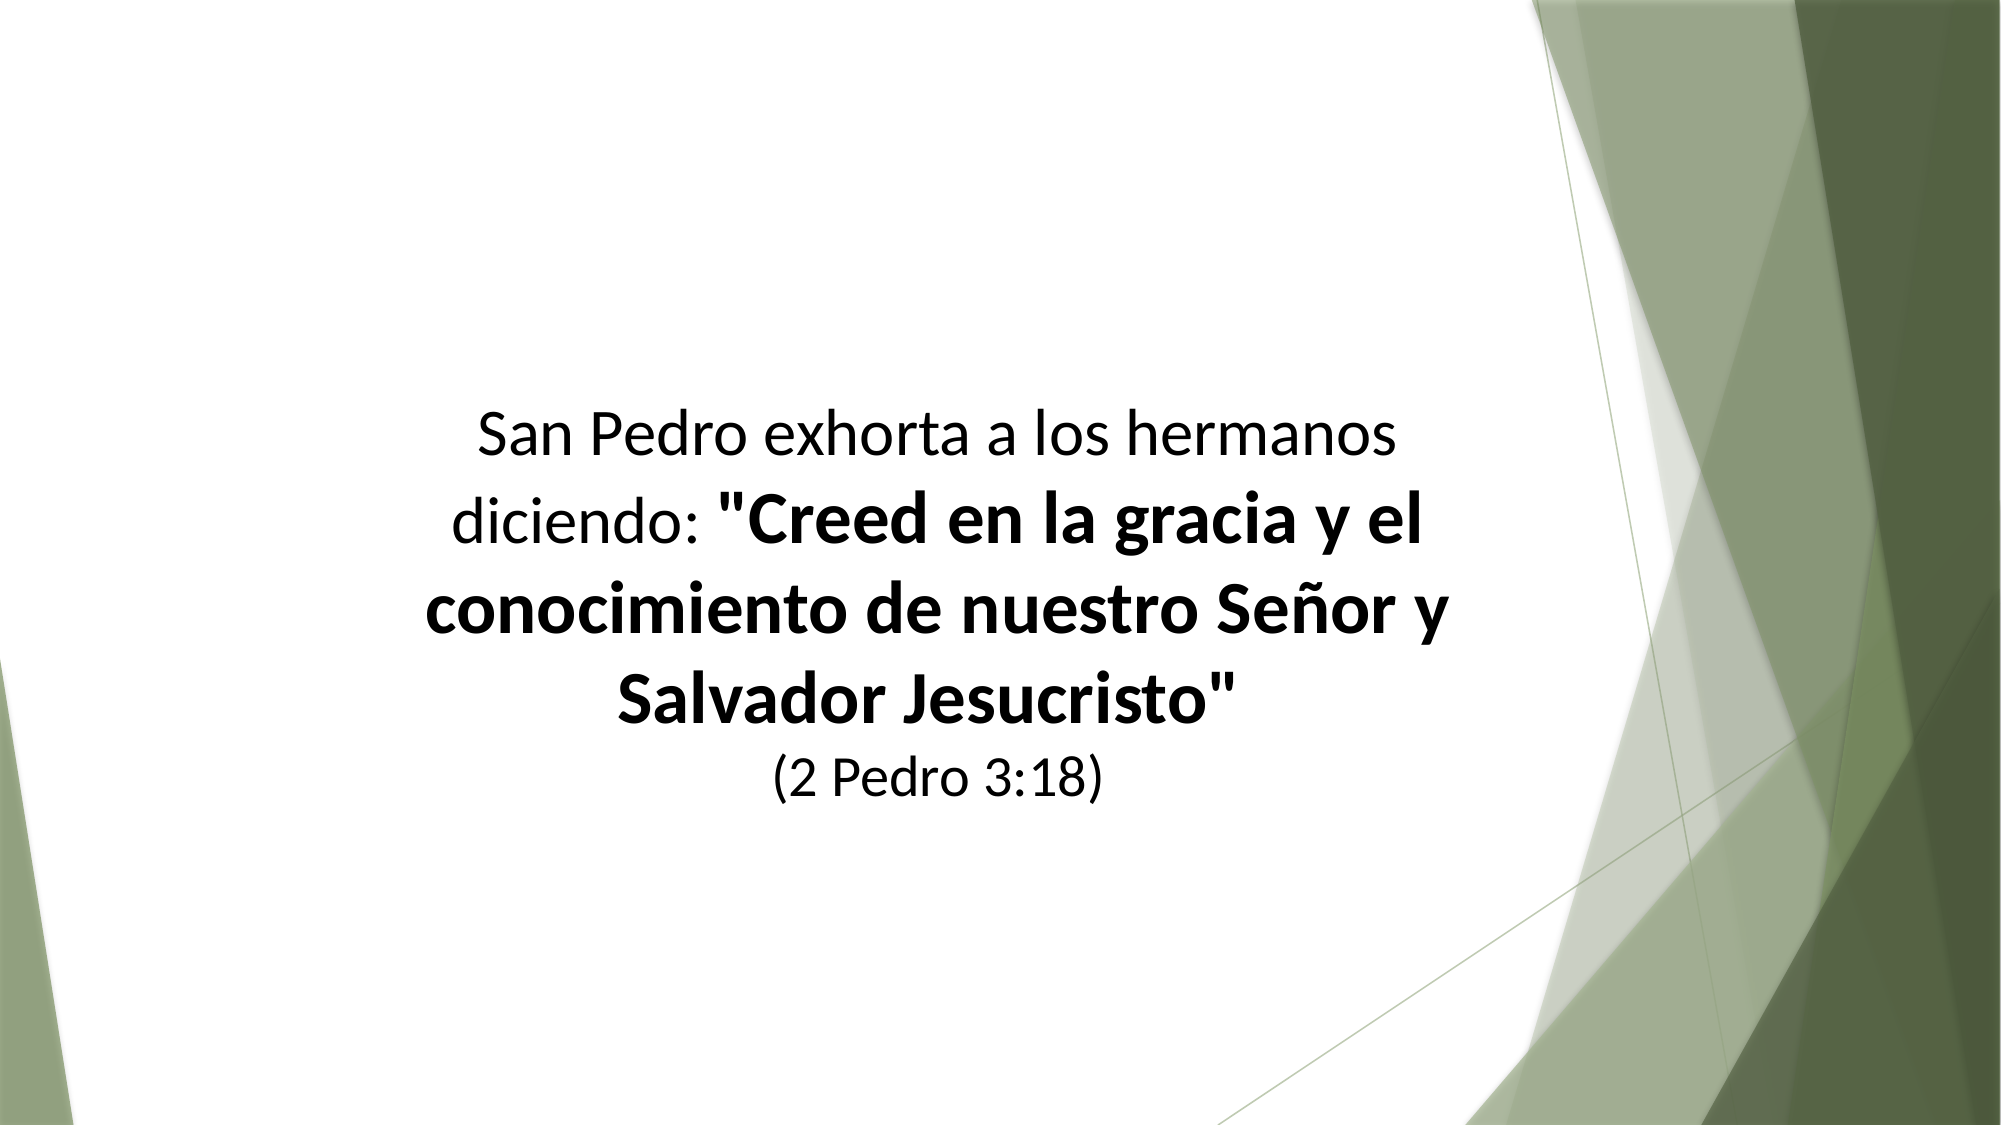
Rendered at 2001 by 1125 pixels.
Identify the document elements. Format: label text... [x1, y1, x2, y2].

text_box San Pedro exhorta a los hermanos diciendo: "Creed en la gracia y el conocimiento de nuestro Señor y Salvador Jesucristo" (2 Pedro 3:18) [386, 381, 1490, 816]
